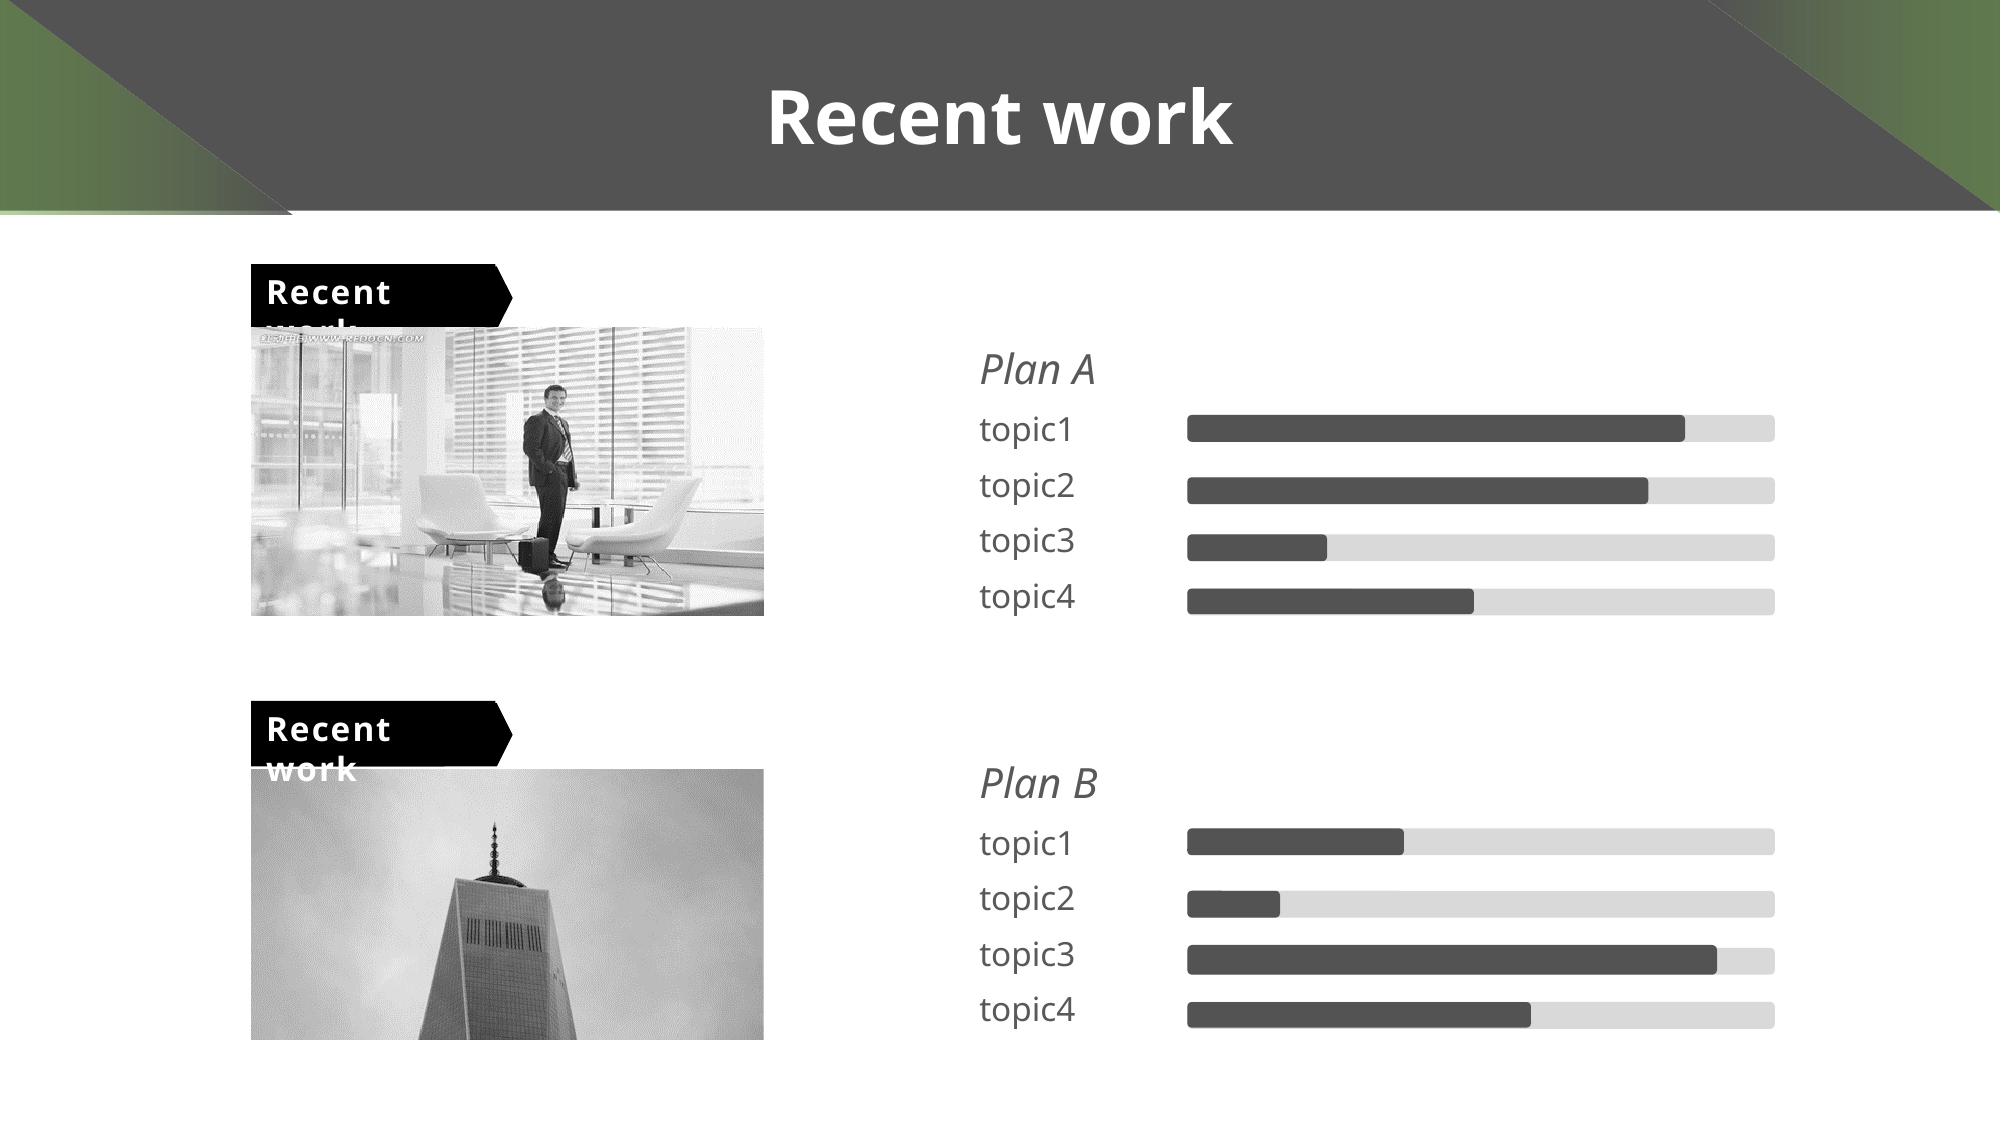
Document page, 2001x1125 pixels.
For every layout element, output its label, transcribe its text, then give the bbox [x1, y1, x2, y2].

text_box Plan B [964, 748, 1250, 814]
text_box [251, 700, 513, 767]
text_box [1186, 533, 1328, 562]
text_box [1645, 476, 1776, 505]
text_box Plan A [964, 335, 1250, 401]
text_box topic3 [964, 925, 1198, 981]
text_box topic2 [964, 456, 1198, 512]
text_box [1400, 827, 1776, 856]
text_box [0, 0, 2000, 215]
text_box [251, 264, 513, 327]
text_box topic3 [964, 512, 1198, 567]
text_box [250, 768, 765, 1040]
text_box [1186, 1001, 1532, 1029]
text_box topic2 [964, 870, 1198, 925]
text_box [1187, 1001, 1776, 1030]
text_box topic4 [964, 981, 1198, 1036]
text_box [1186, 827, 1405, 856]
text_box [1324, 533, 1776, 562]
picture [251, 327, 764, 616]
text_box topic1 [964, 401, 1198, 456]
text_box [1186, 588, 1475, 615]
text_box [1187, 587, 1776, 616]
text_box [1714, 947, 1776, 976]
text_box [1186, 890, 1281, 919]
text_box [1186, 476, 1649, 505]
text_box [1186, 944, 1718, 976]
text_box [1277, 890, 1776, 919]
text_box [1186, 414, 1686, 443]
text_box topic1 [964, 814, 1198, 870]
text_box topic4 [964, 567, 1198, 623]
text_box [1682, 414, 1776, 443]
